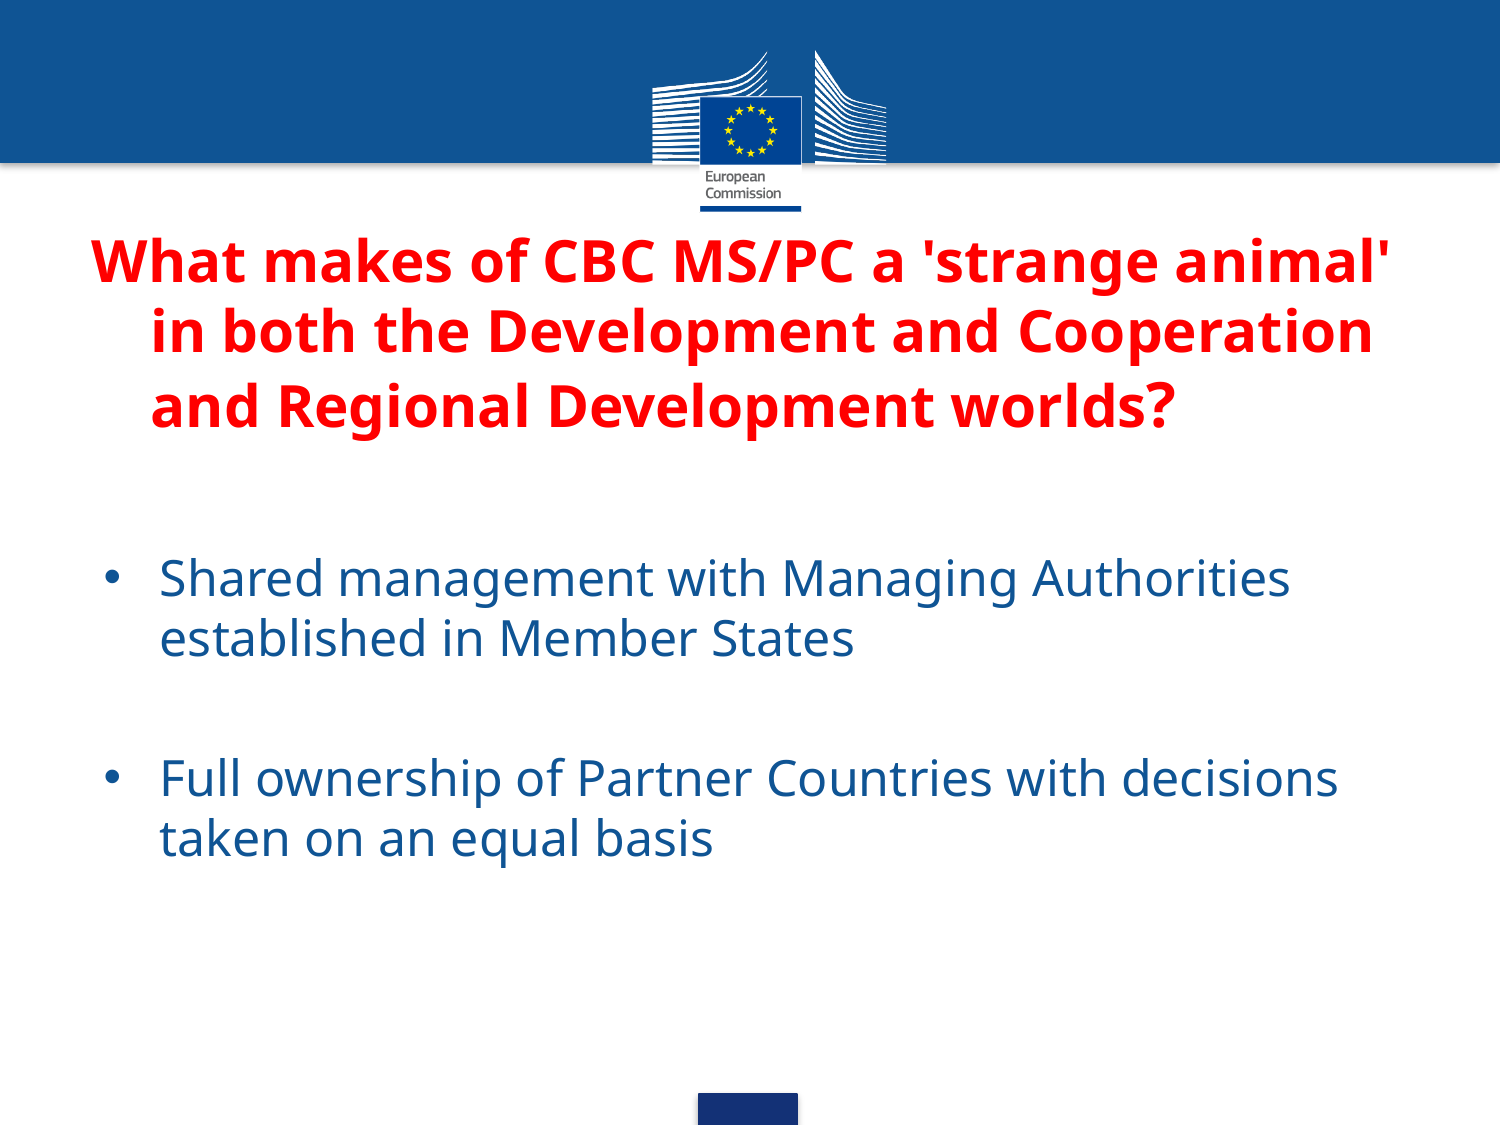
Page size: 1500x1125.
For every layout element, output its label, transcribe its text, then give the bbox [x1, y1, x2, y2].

title What makes of CBC MS/PC a 'strange animal' in both the Development and Cooperation and Regional Development worlds? [76, 255, 1428, 410]
list Shared management with Managing Authorities established in Member States Full ownership of Partner Countries with decisions taken on an equal basis [88, 538, 1439, 1006]
